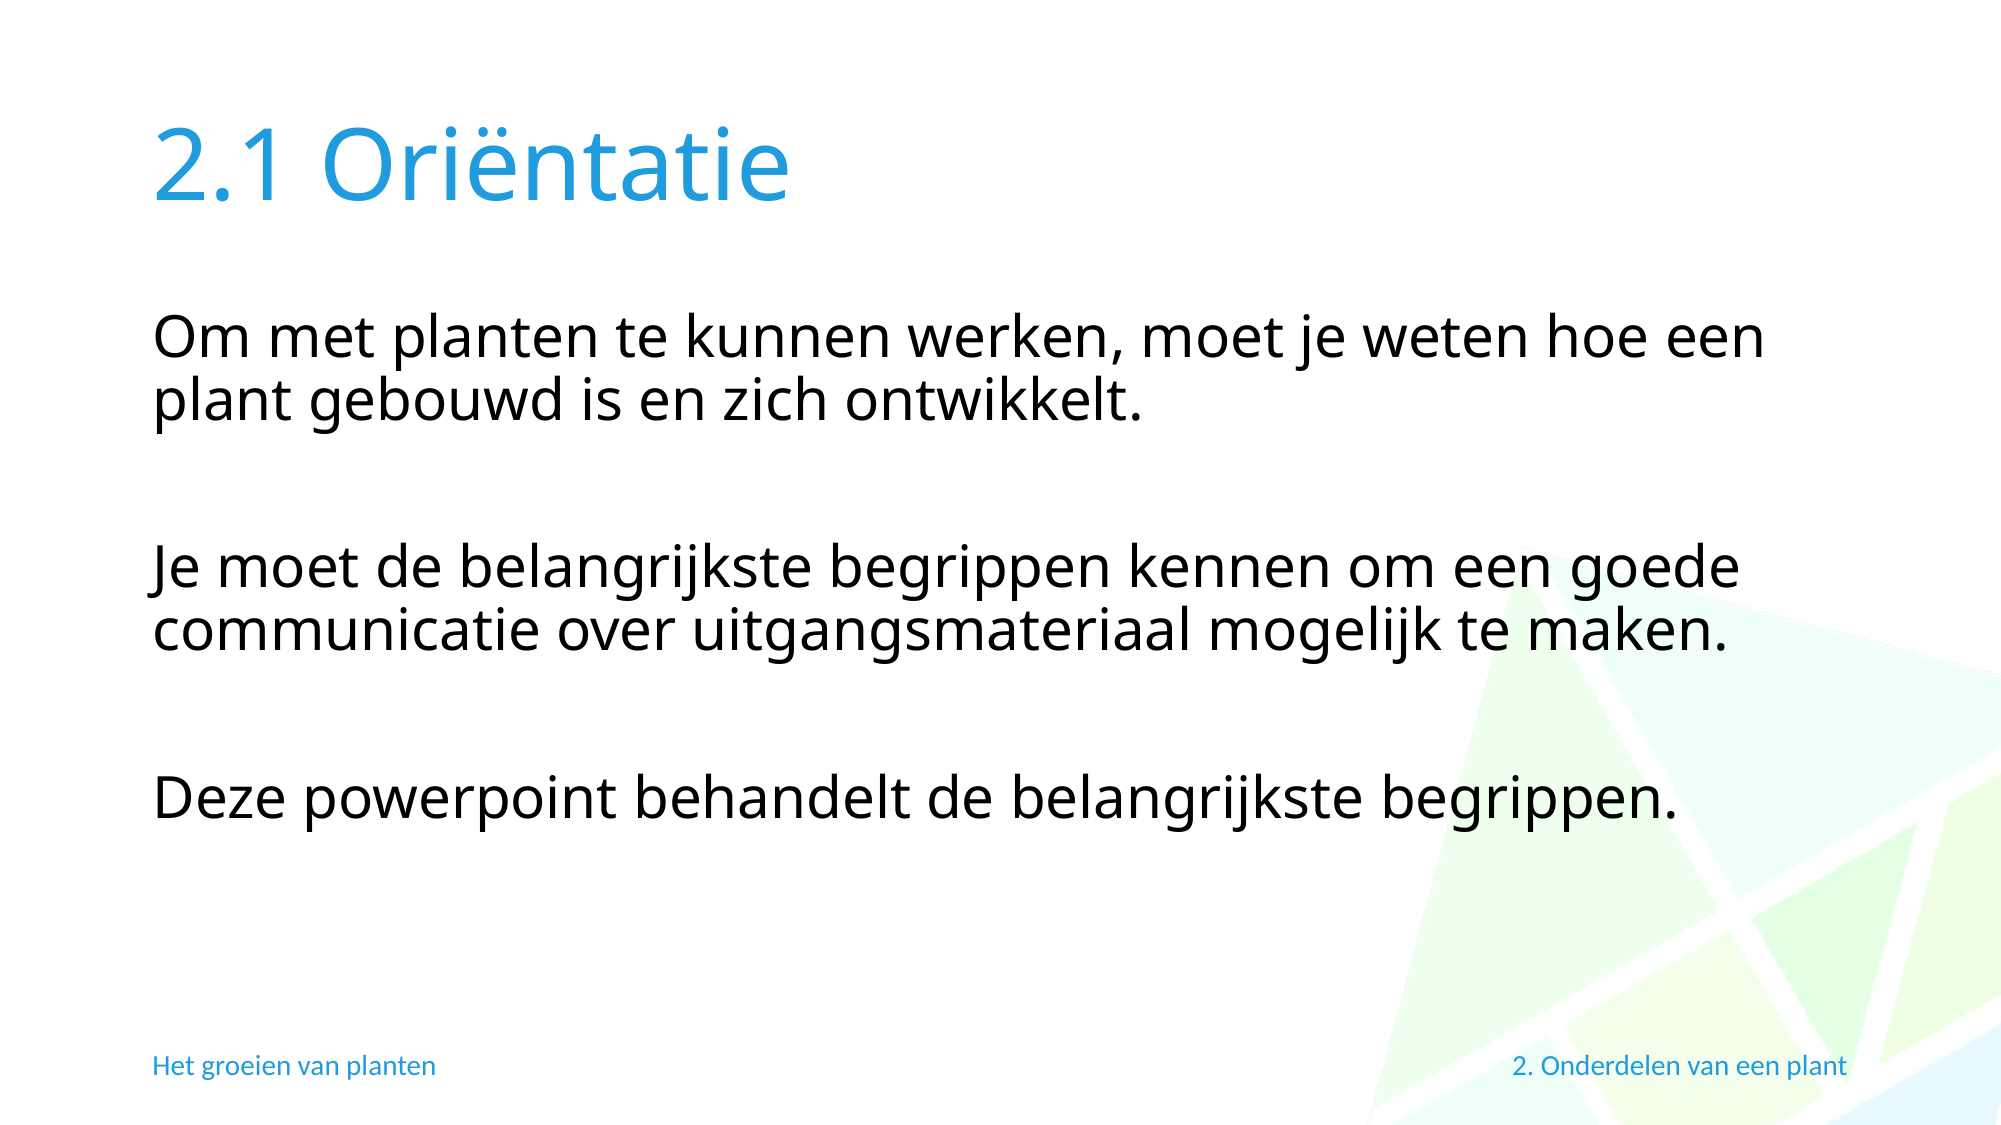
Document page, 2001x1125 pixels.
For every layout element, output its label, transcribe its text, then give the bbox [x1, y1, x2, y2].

list Om met planten te kunnen werken, moet je weten hoe een plant gebouwd is en zich ontwikkelt. Je moet de belangrijkste begrippen kennen om een goede communicatie over uitgangsmateriaal mogelijk te maken. Deze powerpoint behandelt de belangrijkste begrippen. [137, 299, 1863, 1014]
list 2. Onderdelen van een plant [1412, 1042, 1863, 1103]
list Het groeien van planten [137, 1042, 588, 1103]
title 2.1 Oriëntatie [137, 59, 1863, 278]
